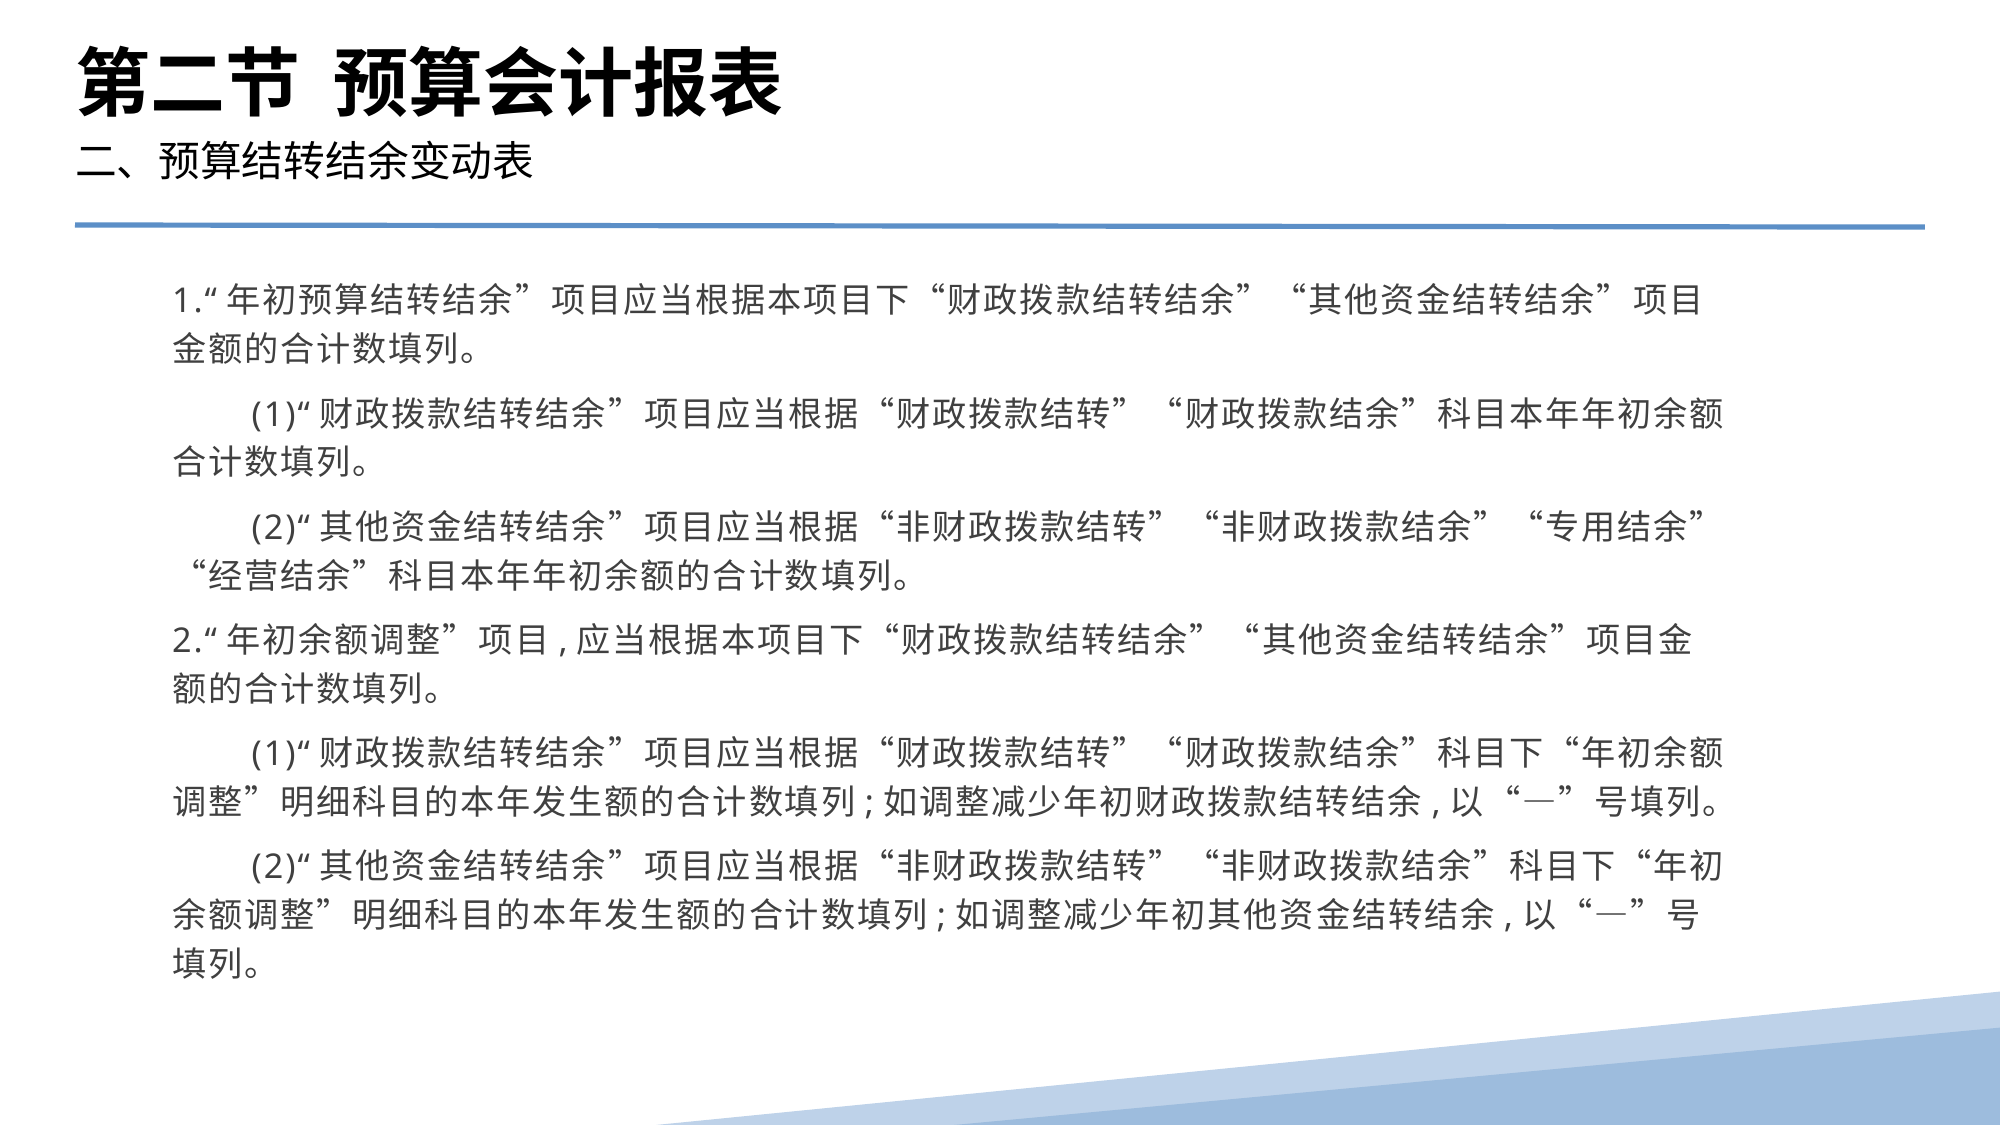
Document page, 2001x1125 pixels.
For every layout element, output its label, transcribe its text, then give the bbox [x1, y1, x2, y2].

text_box 第二节 预算会计报表 [75, 24, 1925, 124]
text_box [74, 224, 1925, 228]
text_box 1.“年初预算结转结余”项目应当根据本项目下“财政拨款结转结余”“其他资金结转结余”项目金额的合计数填列。 (1)“财政拨款结转结余”项目应当根据“财政拨款结转”“财政拨款结余”科目本年年初余额合计数填列。 (2)“其他资金结转结余”项目应当根据“非财政拨款结转”“非财政拨款结余”“专用结余”“经营结余”科目本年年初余额的合计数填列。 2.“年初余额调整”项目,应当根据本项目下“财政拨款结转结余”“其他资金结转结余”项目金额的合计数填列。 (1)“财政拨款结转结余”项目应当根据“财政拨款结转”“财政拨款结余”科目下“年初余额调整”明细科目的本年发生额的合计数填列;如调整减少年初财政拨款结转结余,以“—”号填列。 (2)“其他资金结转结余”项目应当根据“非财政拨款结转”“非财政拨款结余”科目下“年初余额调整”明细科目的本年发生额的合计数填列;如调整减少年初其他资金结转结余,以“—”号填列。 [161, 243, 1740, 1012]
text_box 二、预算结转结余变动表 [75, 124, 1925, 200]
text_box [656, 991, 2000, 1125]
